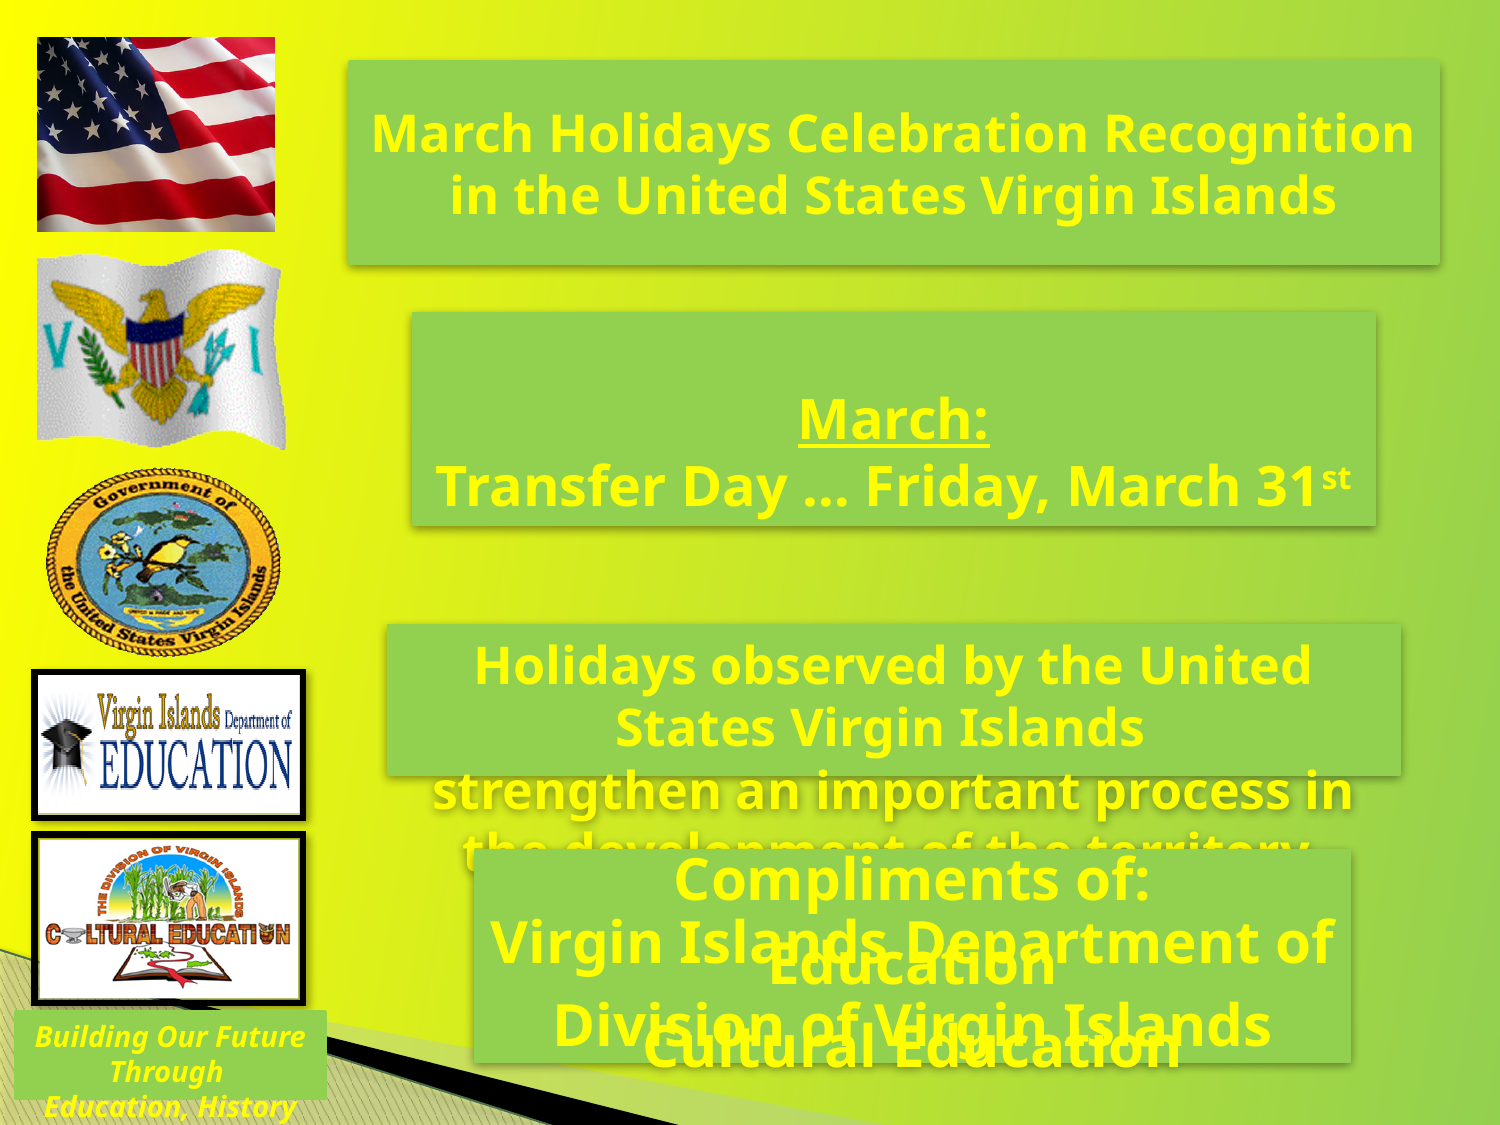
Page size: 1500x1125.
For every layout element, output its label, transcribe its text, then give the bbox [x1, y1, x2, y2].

text_box Holidays observed by the United States Virgin Islands strengthen an important process in the development of the territory. [387, 624, 1401, 776]
text_box Compliments of: Virgin Islands Department of Education Division of Virgin Islands Cultural Education [474, 849, 1351, 1063]
picture [37, 462, 288, 669]
picture [37, 249, 288, 451]
text_box March: Transfer Day … Friday, March 31st [412, 312, 1376, 526]
picture [37, 37, 276, 232]
picture [37, 837, 301, 1001]
text_box Building Our Future Through Education, History and Culture! [14, 1010, 327, 1100]
text_box March Holidays Celebration Recognition in the United States Virgin Islands [348, 60, 1440, 265]
picture [37, 674, 301, 815]
